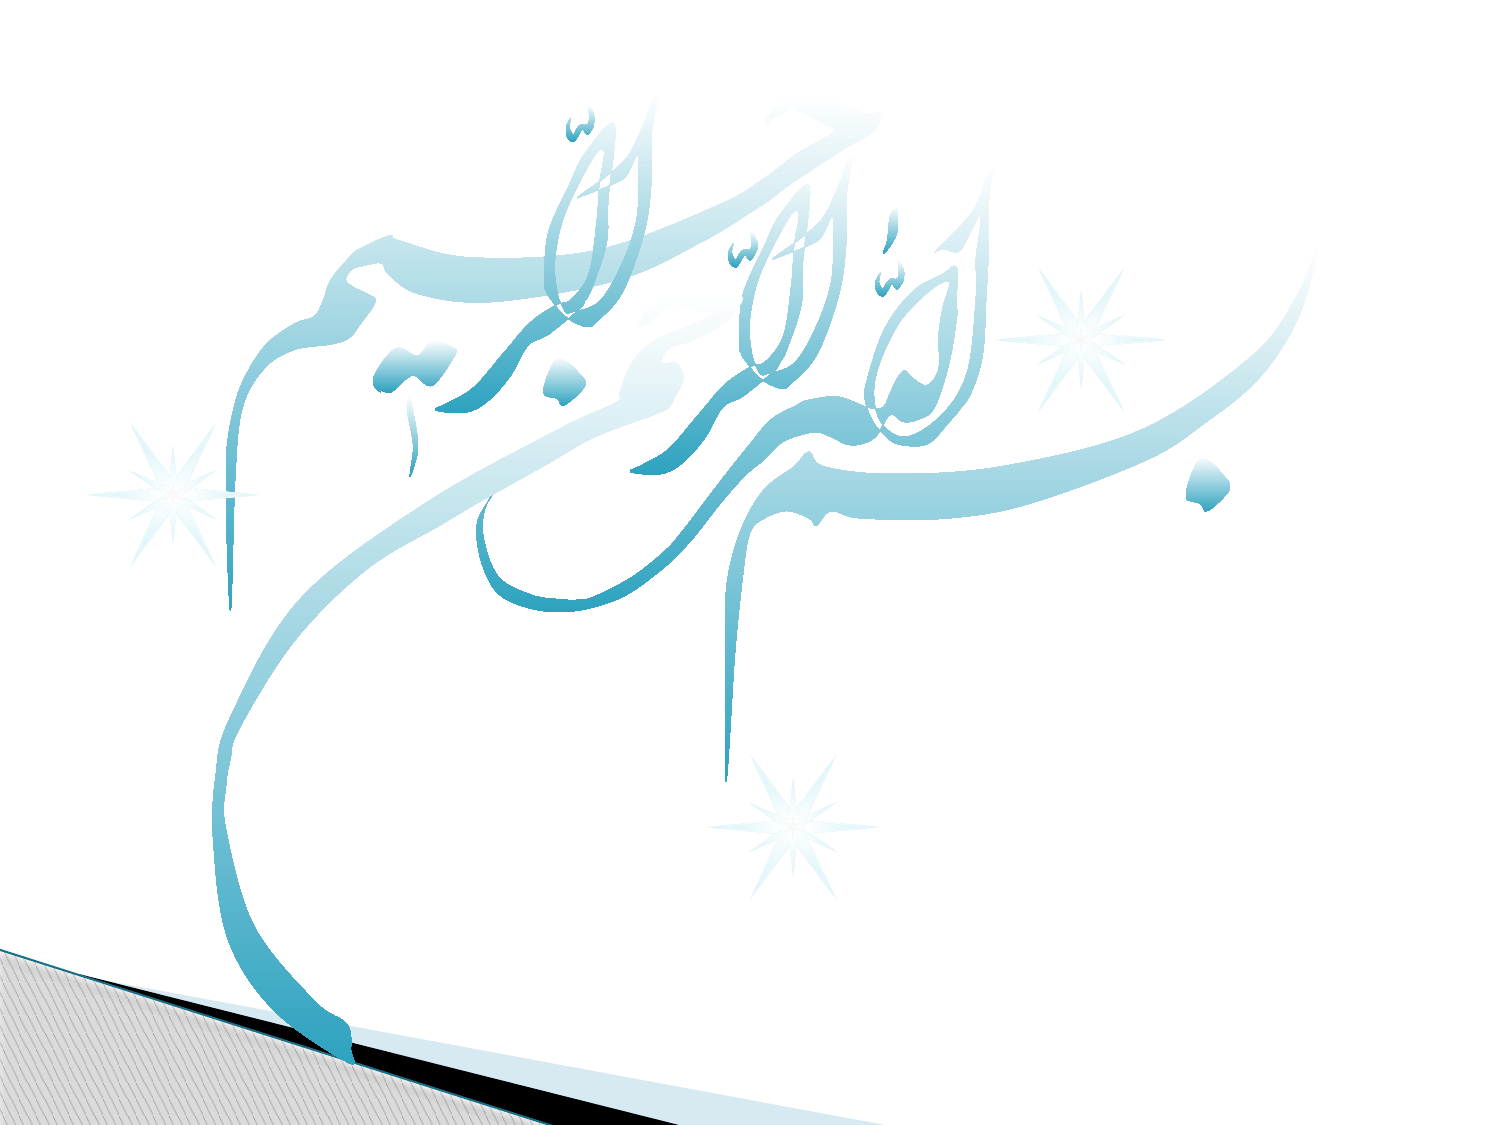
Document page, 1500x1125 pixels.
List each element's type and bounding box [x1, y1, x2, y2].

text_box [555, 250, 593, 294]
text_box [85, 421, 261, 568]
text_box [593, 240, 630, 287]
text_box [630, 94, 882, 277]
text_box [372, 340, 458, 393]
text_box [724, 245, 1319, 754]
text_box [883, 207, 899, 254]
text_box [212, 288, 744, 1065]
text_box [705, 754, 881, 901]
text_box [228, 579, 233, 611]
text_box [230, 235, 547, 421]
text_box [406, 398, 419, 478]
text_box [543, 358, 586, 406]
text_box [565, 105, 596, 142]
text_box [1185, 458, 1231, 512]
text_box [728, 230, 758, 268]
text_box [435, 93, 659, 413]
text_box [476, 162, 994, 613]
text_box [993, 266, 1169, 413]
text_box [630, 154, 854, 475]
text_box [875, 259, 905, 297]
